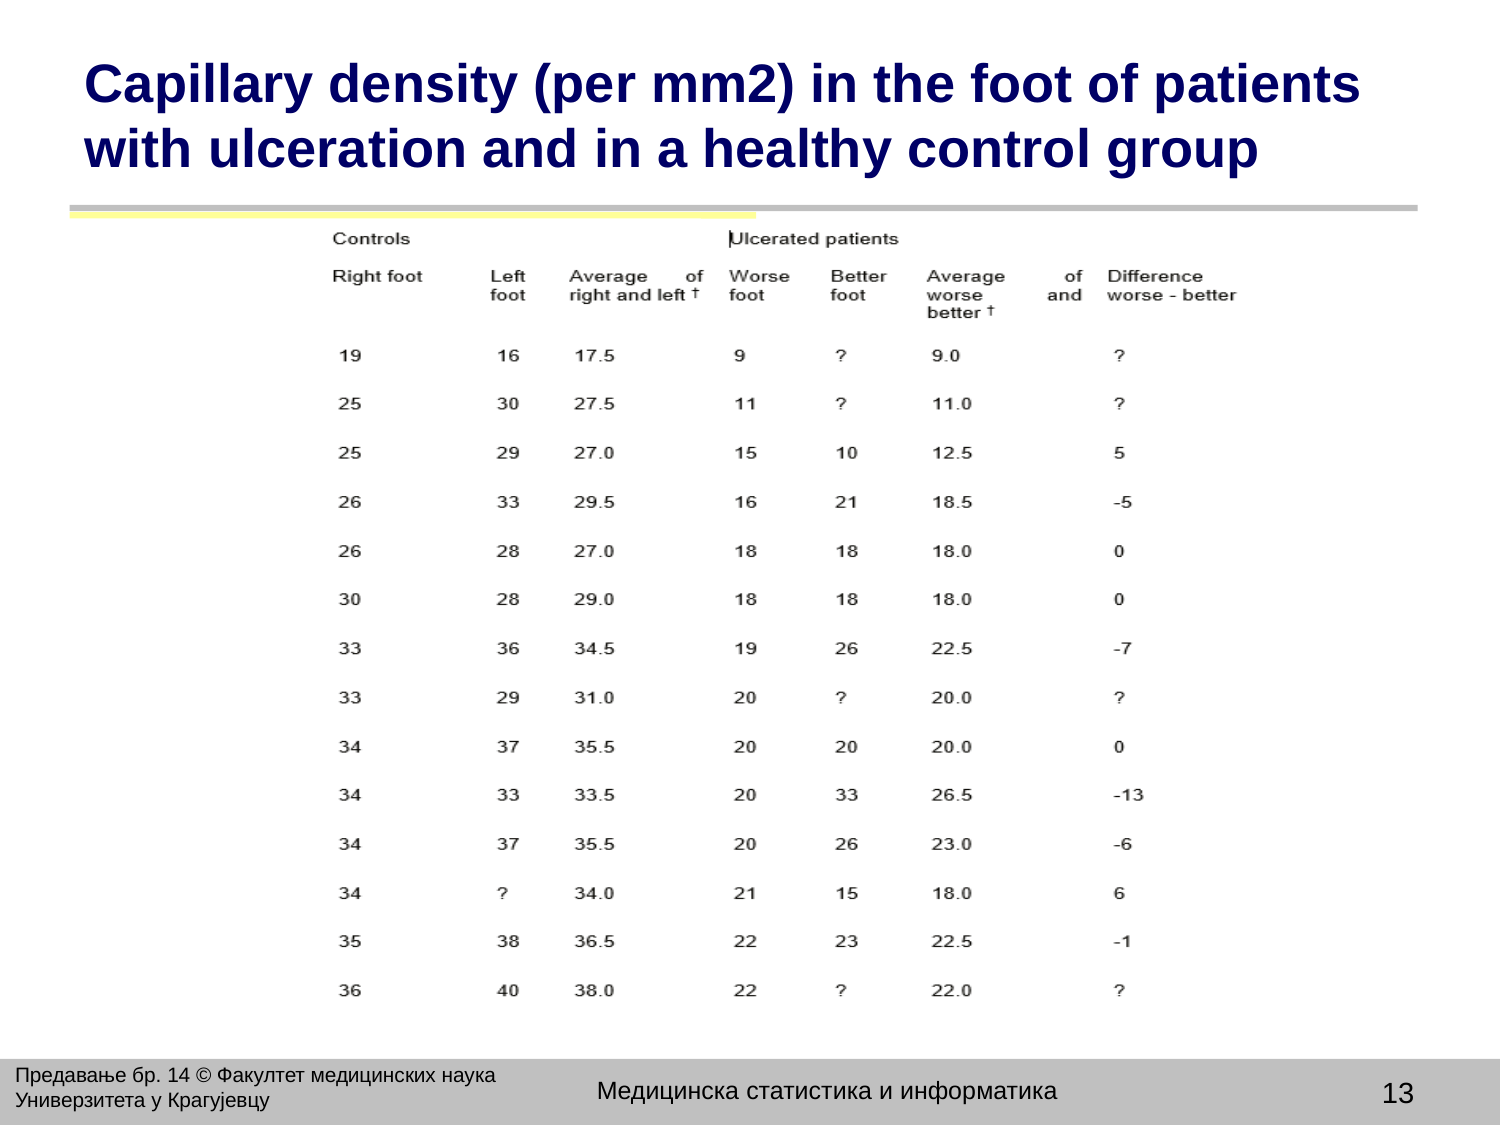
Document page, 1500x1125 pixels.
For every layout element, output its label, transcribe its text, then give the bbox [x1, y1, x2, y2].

footer Медицинска статистика и информатика [512, 1066, 1144, 1125]
slide_number 13 [1164, 1066, 1430, 1125]
title Capillary density (per mm2) in the foot of patients with ulceration and in a healthy control group [69, 19, 1426, 208]
slide_number Предавање бр. 14 © Факултет медицинских наука Универзитета у Крагујевцу [0, 1053, 625, 1108]
picture [327, 227, 1255, 1017]
